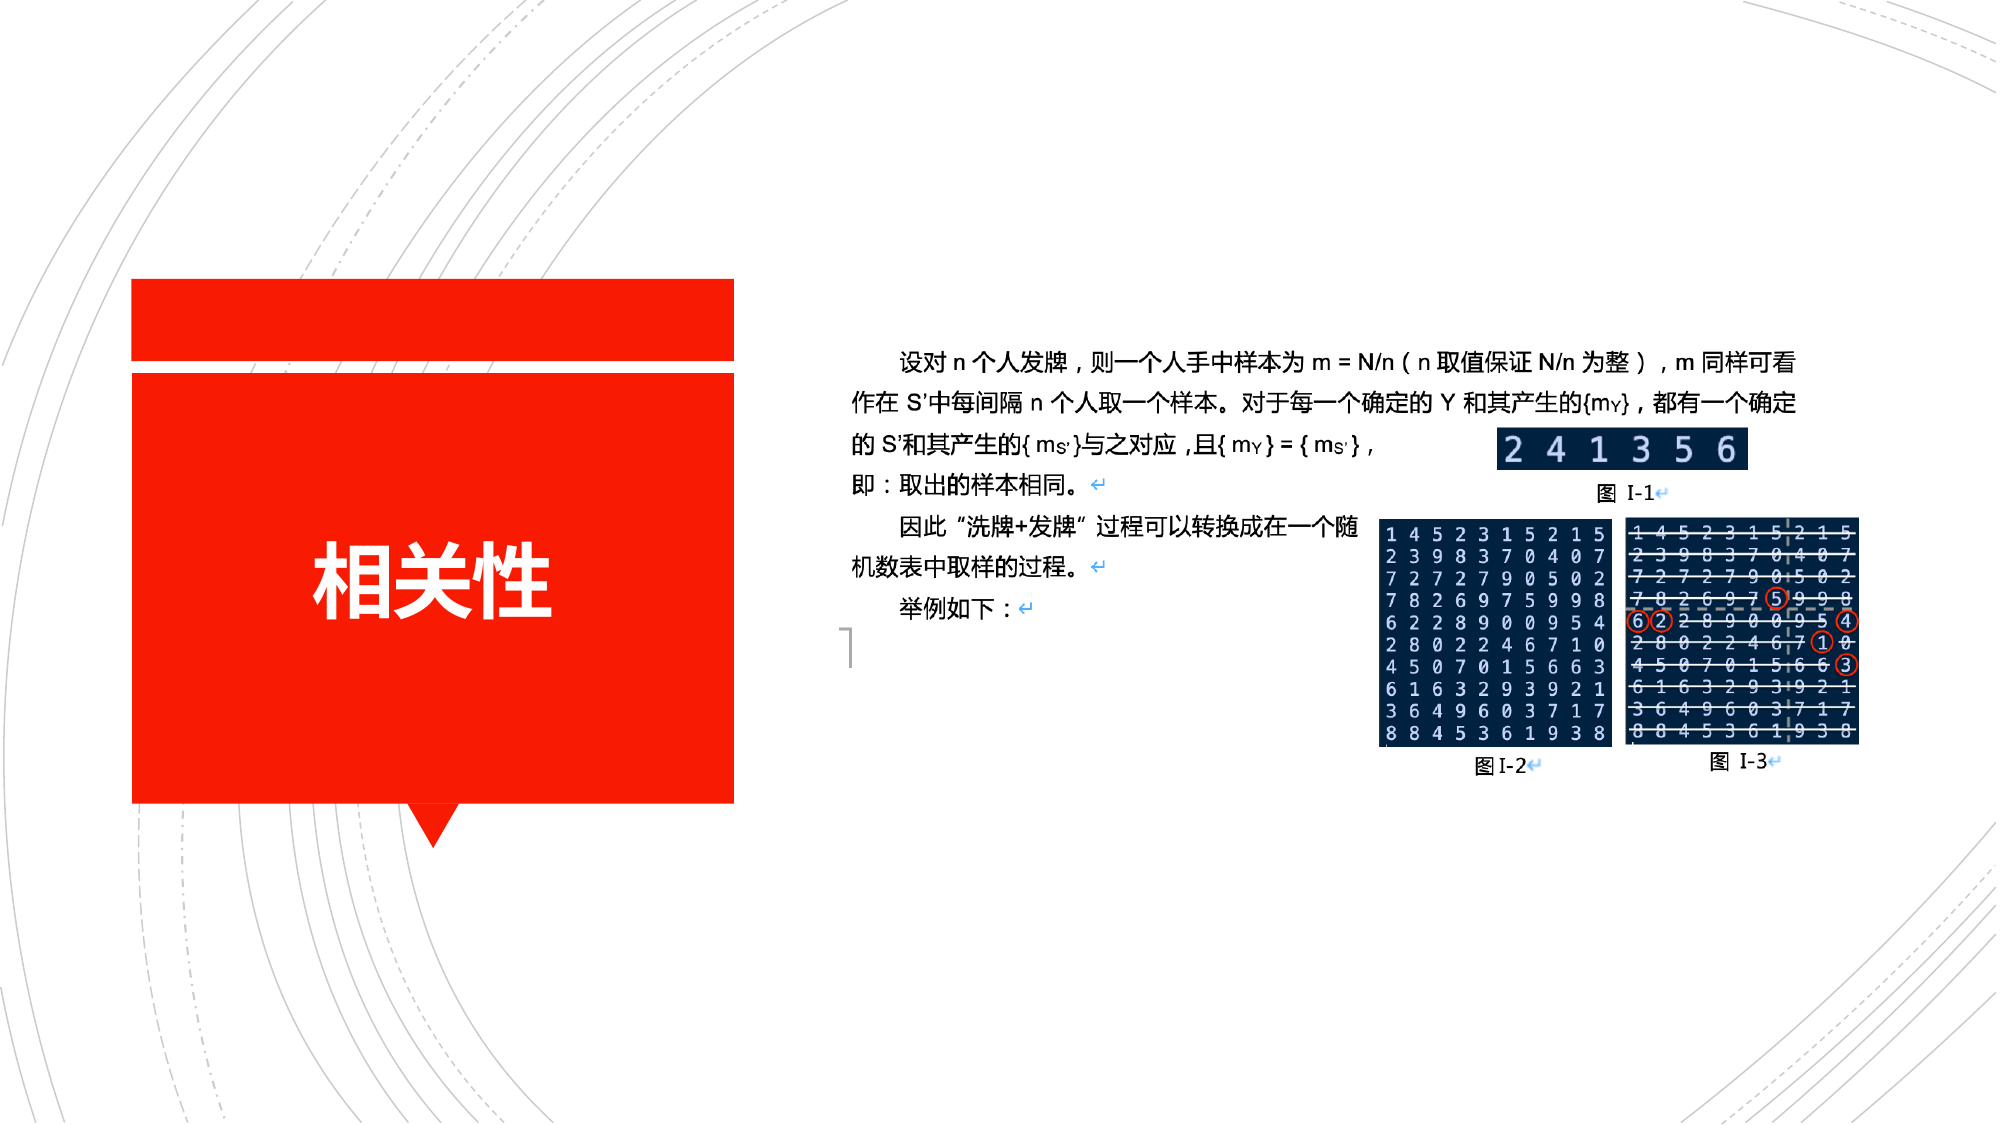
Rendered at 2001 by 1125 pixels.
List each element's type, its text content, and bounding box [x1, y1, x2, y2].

title 相关性 [145, 385, 720, 789]
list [839, 345, 1871, 779]
